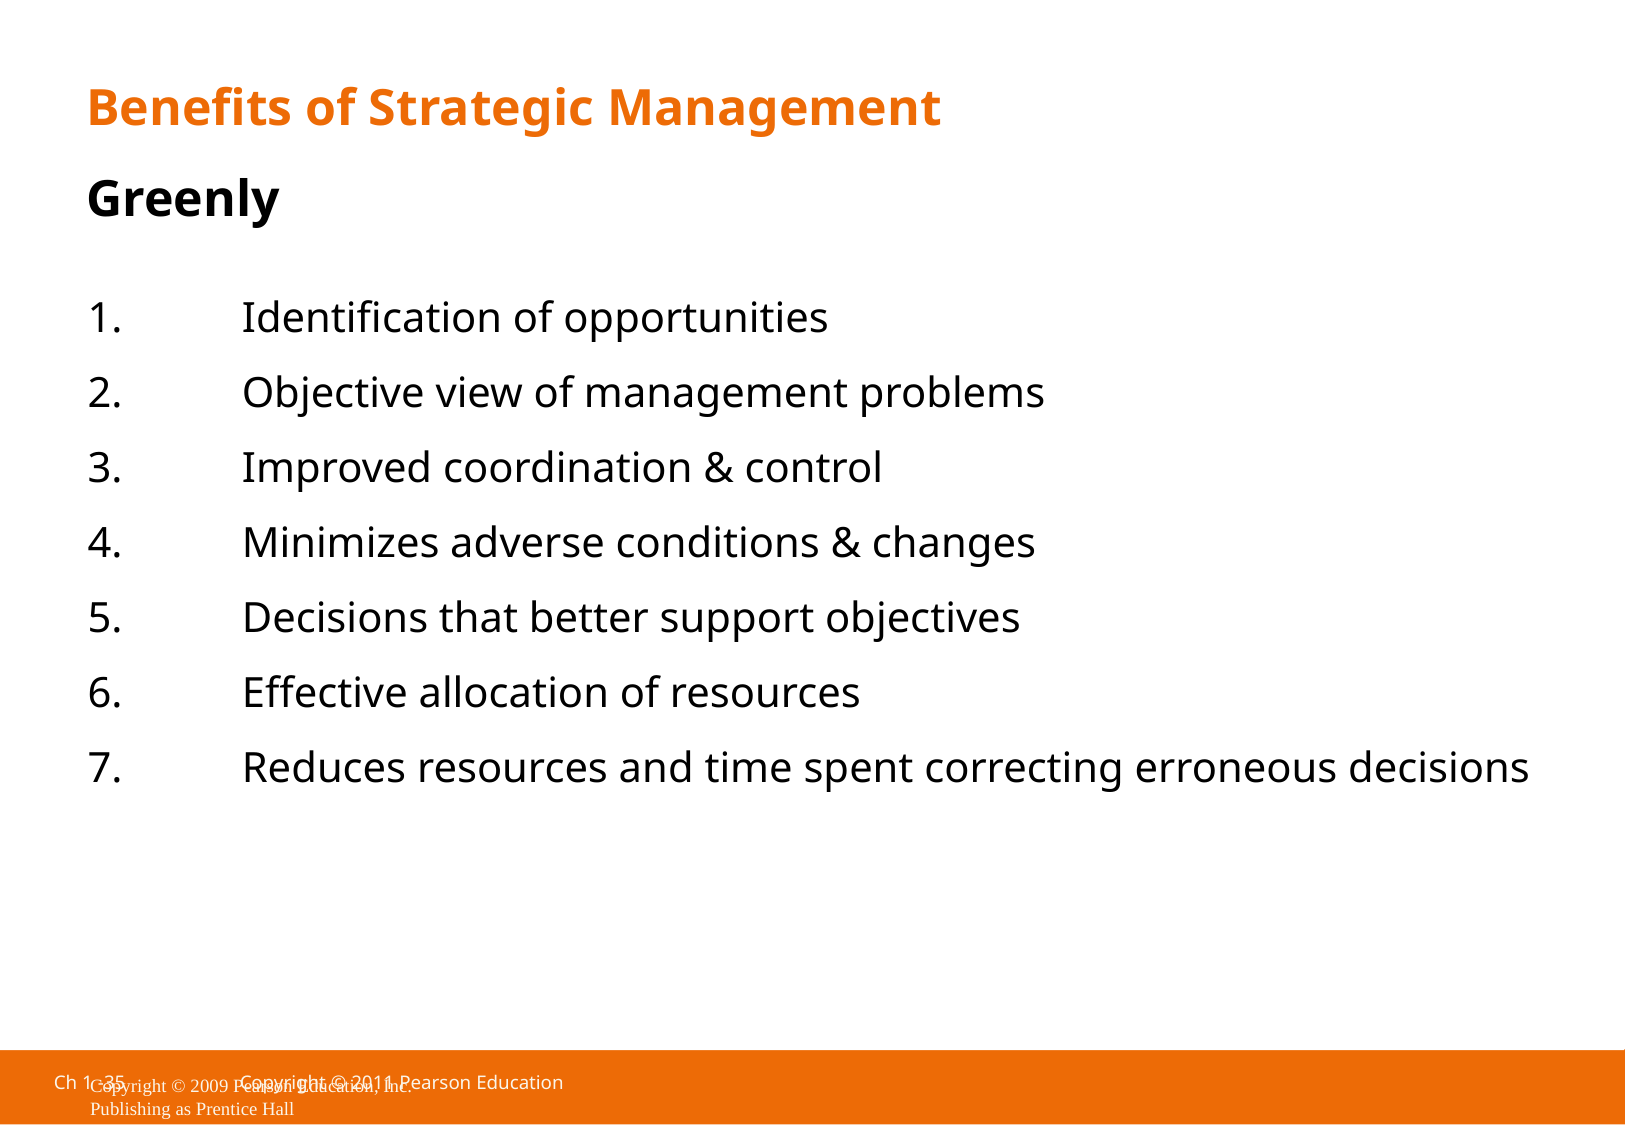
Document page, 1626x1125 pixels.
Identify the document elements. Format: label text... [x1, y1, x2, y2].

picture [1352, 1042, 1625, 1124]
text_box Ch 1 -35 [47, 1070, 167, 1093]
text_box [80, 290, 1532, 865]
text_box [0, 1050, 1625, 1125]
text_box Benefits of Strategic Management Greenly [80, 75, 1479, 227]
text_box Copyright © 2011 Pearson Education [233, 1070, 699, 1093]
text_box Copyright © 2009 Pearson Education, Inc. Publishing as Prentice Hall [90, 1073, 980, 1119]
